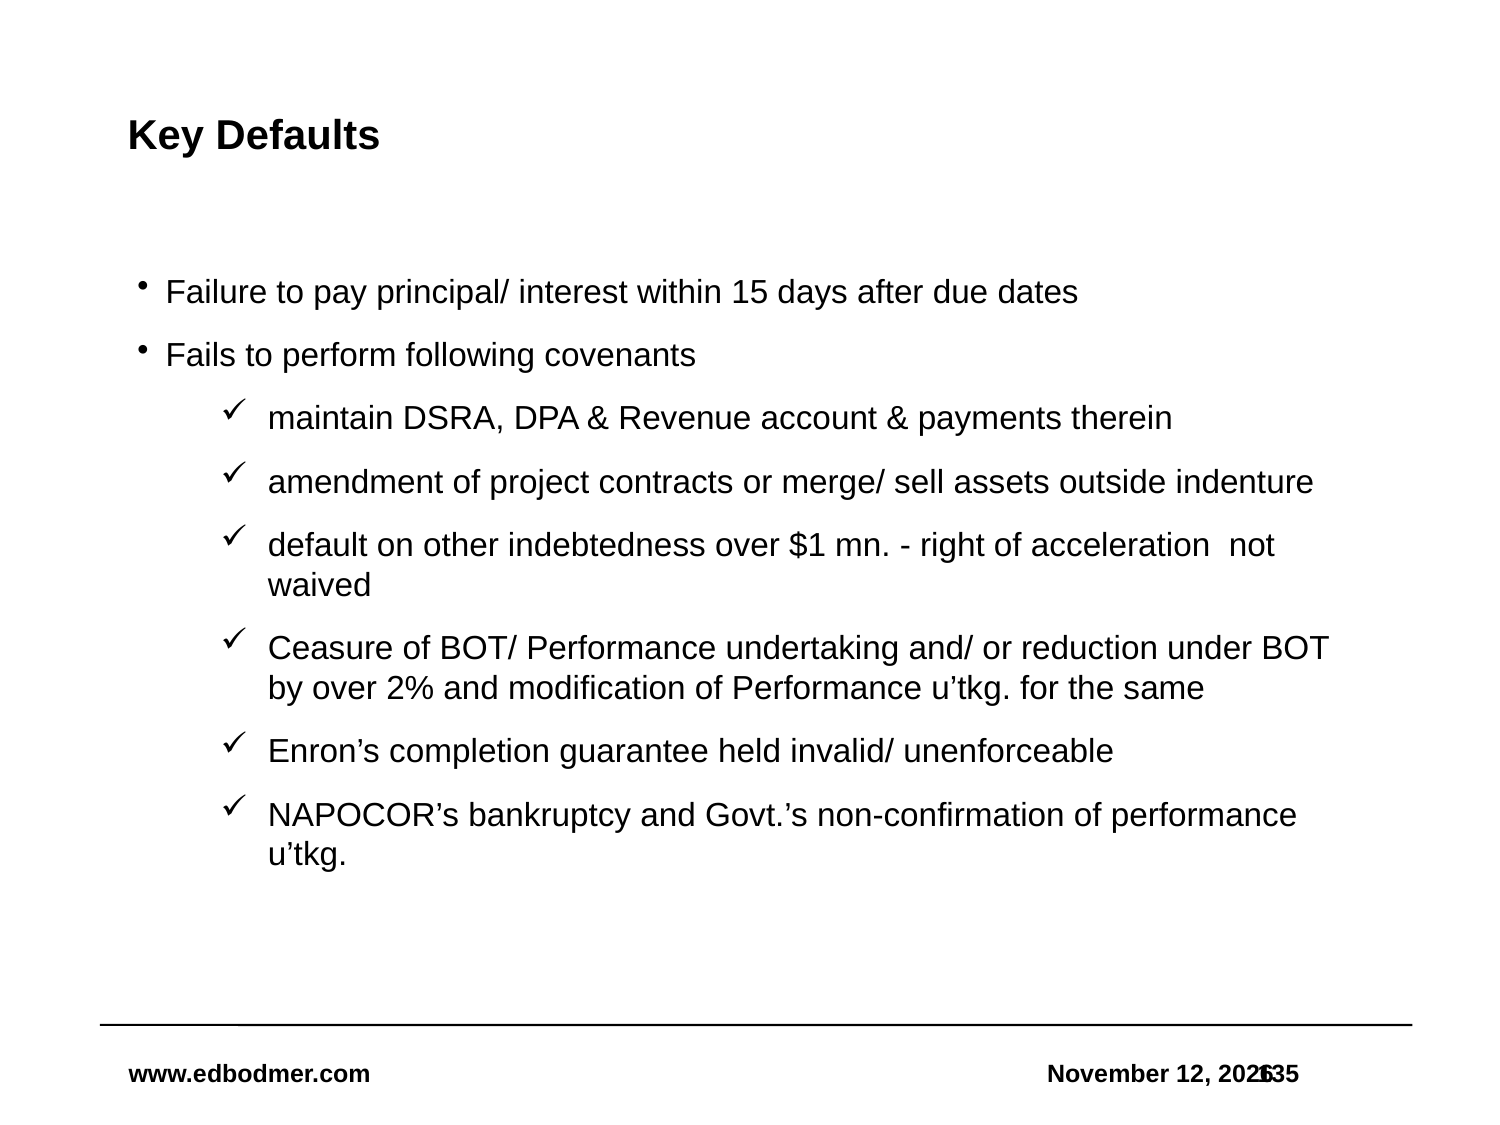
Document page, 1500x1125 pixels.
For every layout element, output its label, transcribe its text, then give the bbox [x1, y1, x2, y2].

title Key Defaults [112, 99, 1388, 262]
list Failure to pay principal/ interest within 15 days after due dates Fails to perform following covenants maintain DSRA, DPA & Revenue account & payments therein amendment of project contracts or merge/ sell assets outside indenture default on other indebtedness over $1 mn. - right of acceleration not waived Ceasure of BOT/ Performance undertaking and/ or reduction under BOT by over 2% and modification of Performance u’tkg. for the same Enron’s completion guarantee held invalid/ unenforceable NAPOCOR’s bankruptcy and Govt.’s non-confirmation of performance u’tkg. [112, 262, 1388, 938]
